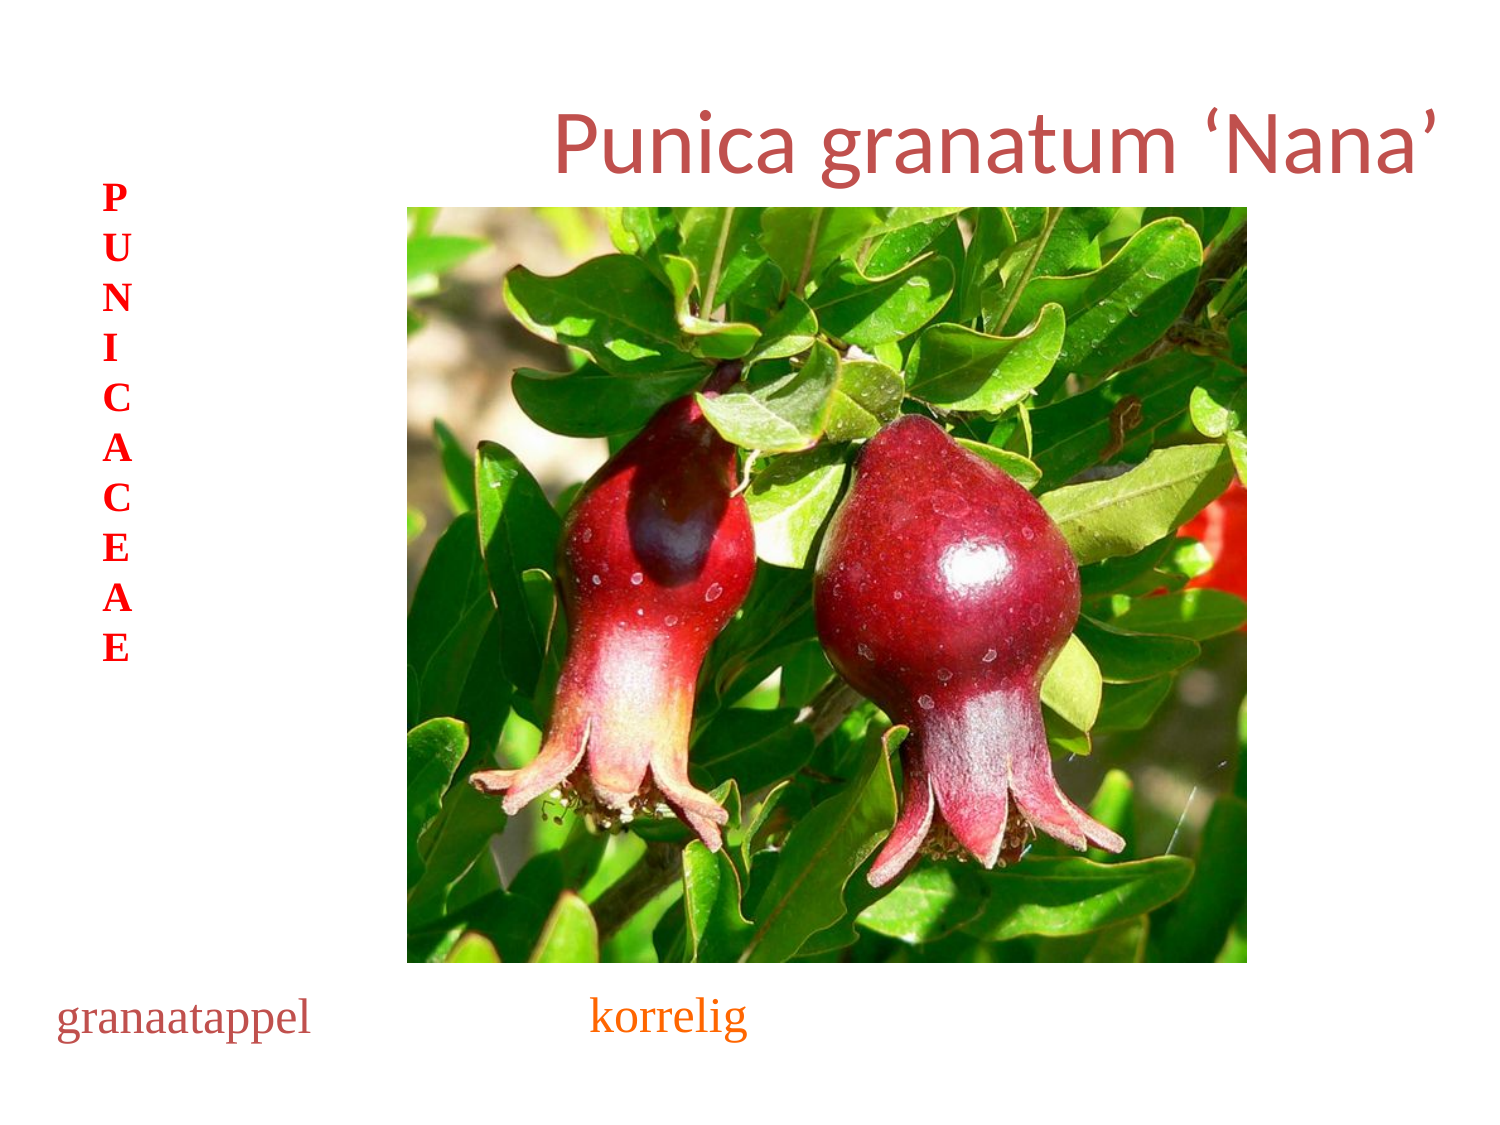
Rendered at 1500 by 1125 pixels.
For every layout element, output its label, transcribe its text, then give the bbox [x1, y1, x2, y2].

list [407, 207, 1247, 963]
text_box PUNICACEAE [87, 162, 150, 678]
text_box granaatappel [41, 976, 1104, 1051]
title Punica granatum ‘Nana’ [183, 42, 1459, 231]
text_box korrelig [50, 974, 763, 1050]
